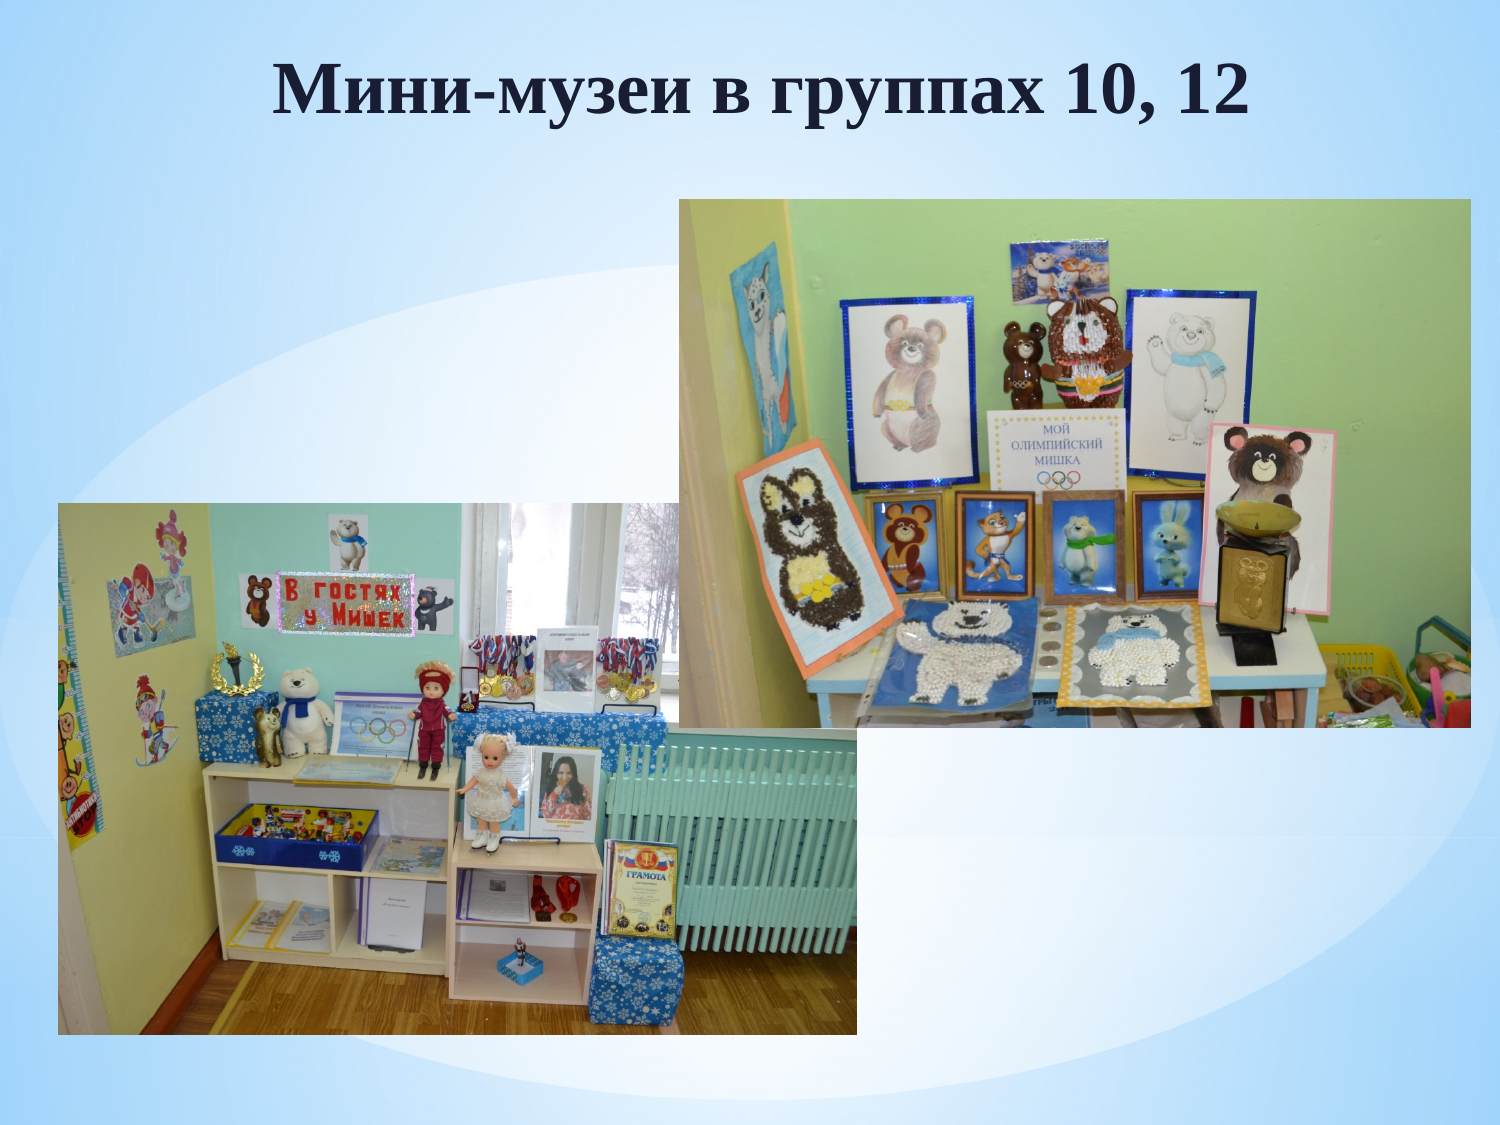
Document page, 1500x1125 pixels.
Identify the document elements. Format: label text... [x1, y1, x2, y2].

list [678, 199, 1471, 728]
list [58, 503, 857, 1036]
title Мини-музеи в группах 10, 12 [64, 30, 1459, 219]
